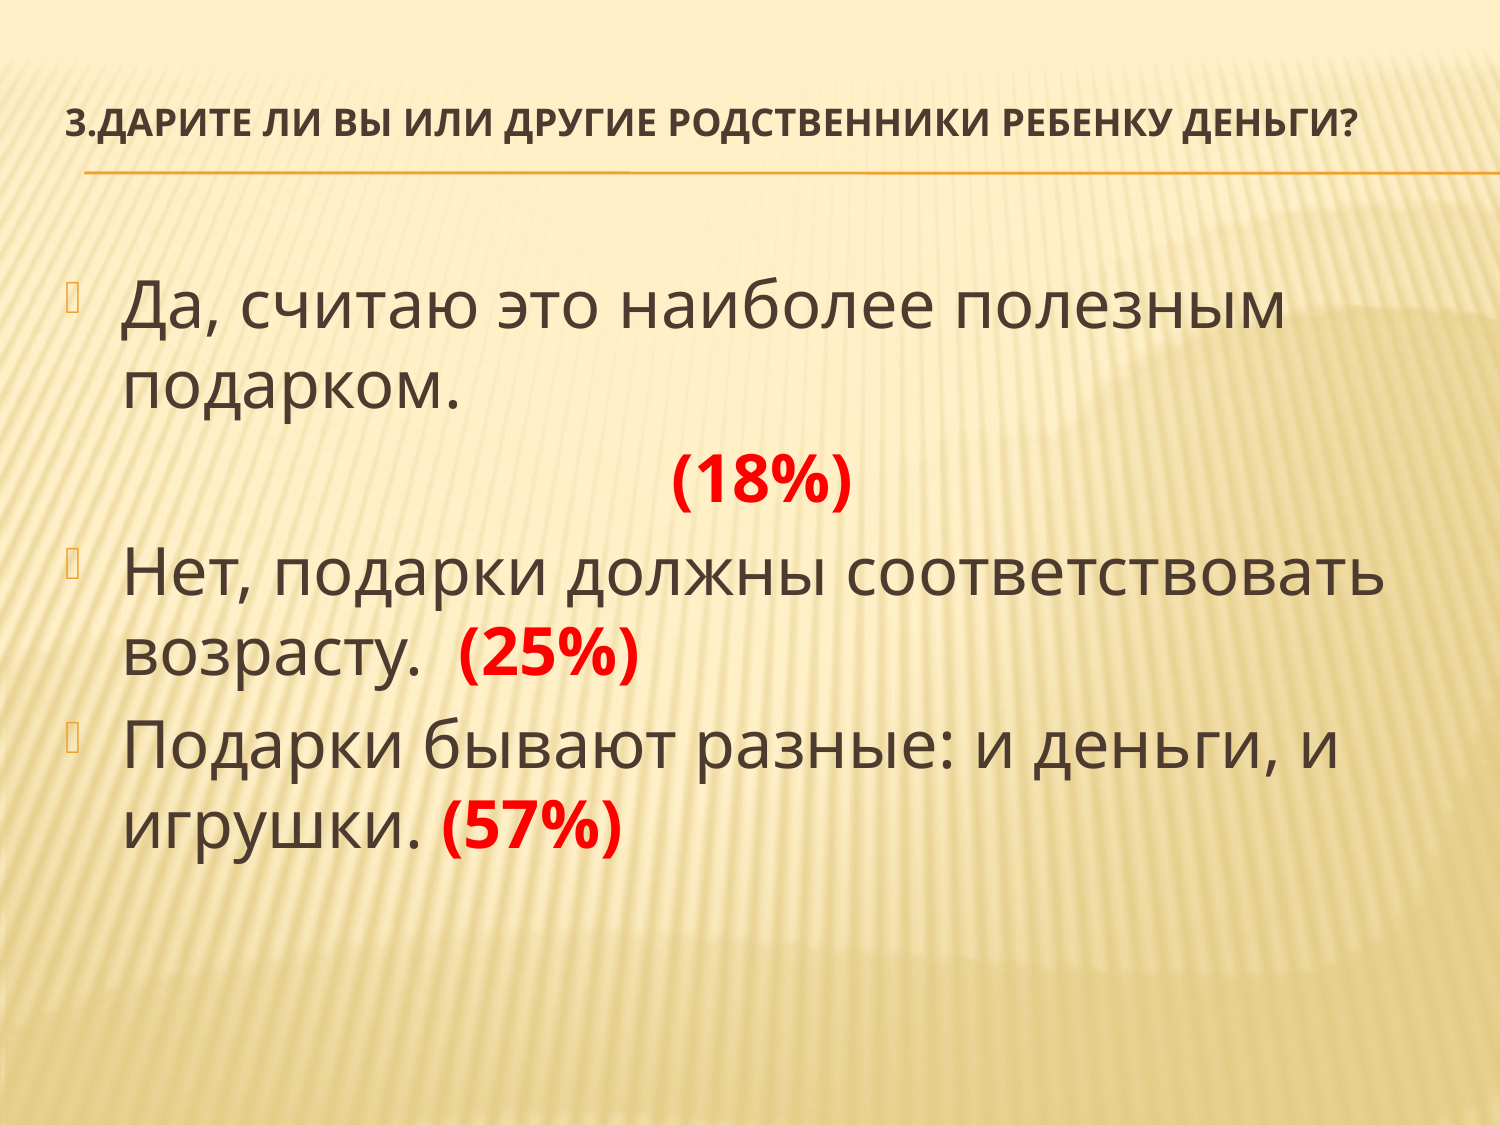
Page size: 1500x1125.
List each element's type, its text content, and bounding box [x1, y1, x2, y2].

list Да, считаю это наиболее полезным подарком. (18%) Нет, подарки должны соответствовать возрасту. (25%) Подарки бывают разные: и деньги, и игрушки. (57%) [50, 254, 1475, 998]
title 3.Дарите ли Вы или другие родственники ребенку деньги? [50, 75, 1475, 213]
